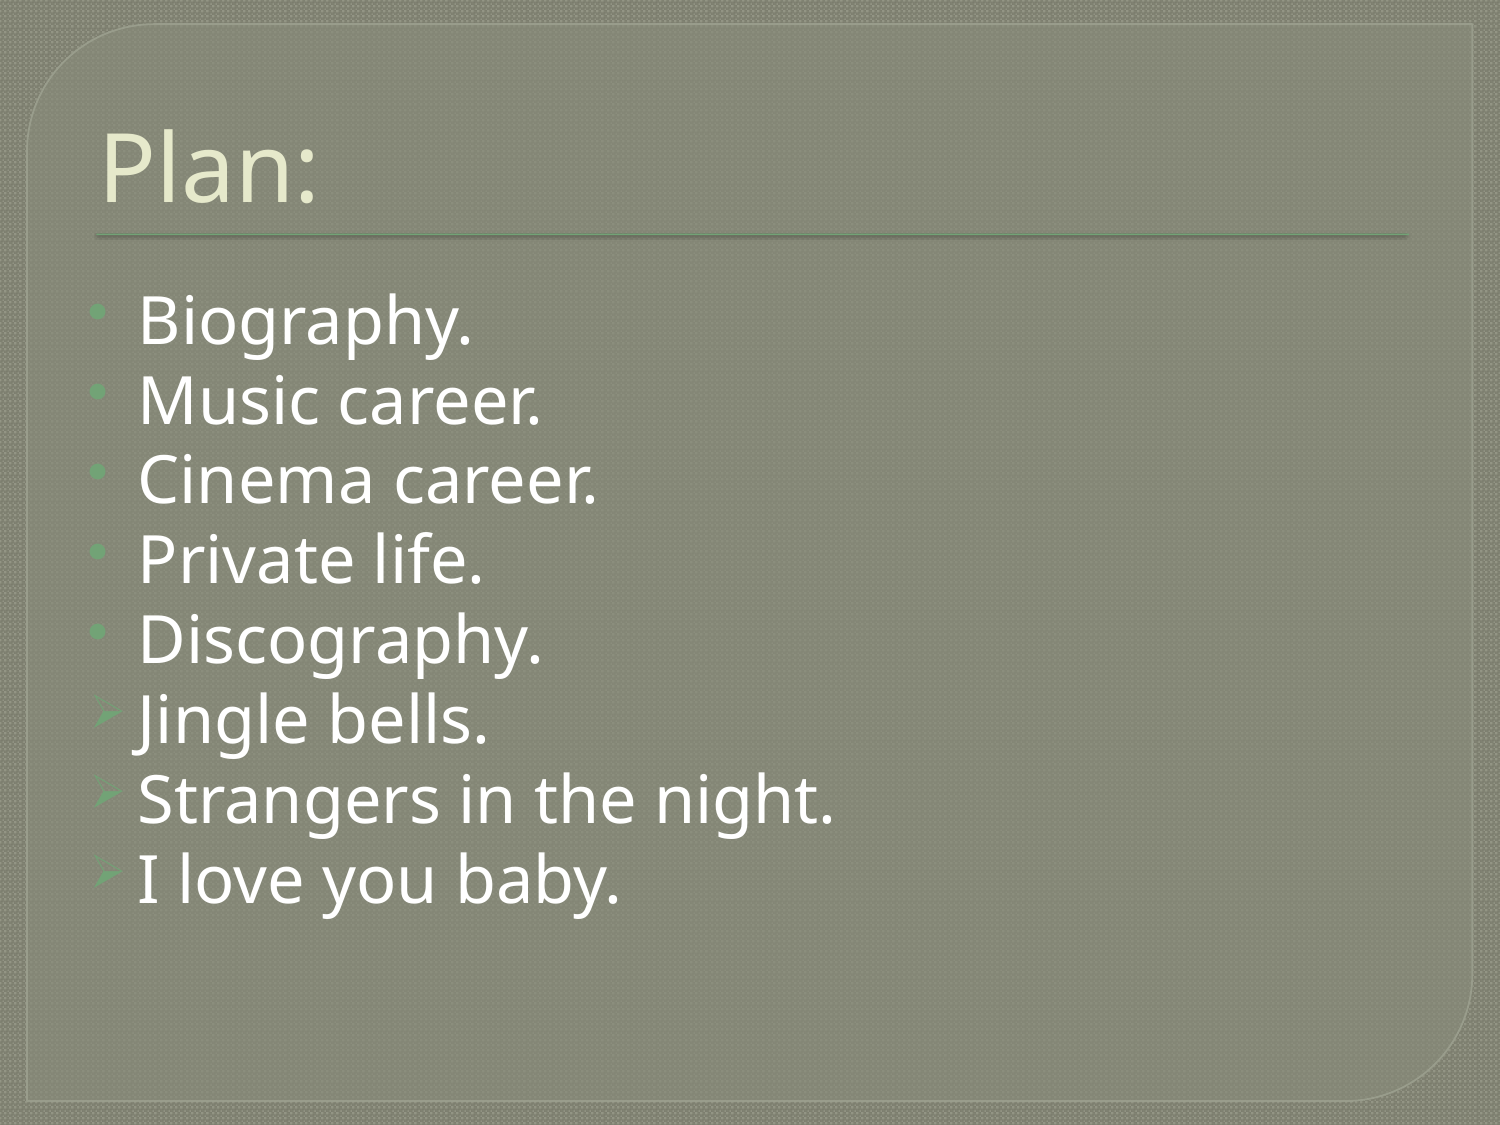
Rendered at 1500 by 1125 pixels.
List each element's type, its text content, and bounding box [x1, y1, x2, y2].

title Plan: [75, 41, 1425, 230]
list Biography. Music career. Cinema career. Private life. Discography. Jingle bells. Strangers in the night. I love you baby. [75, 270, 1425, 1013]
